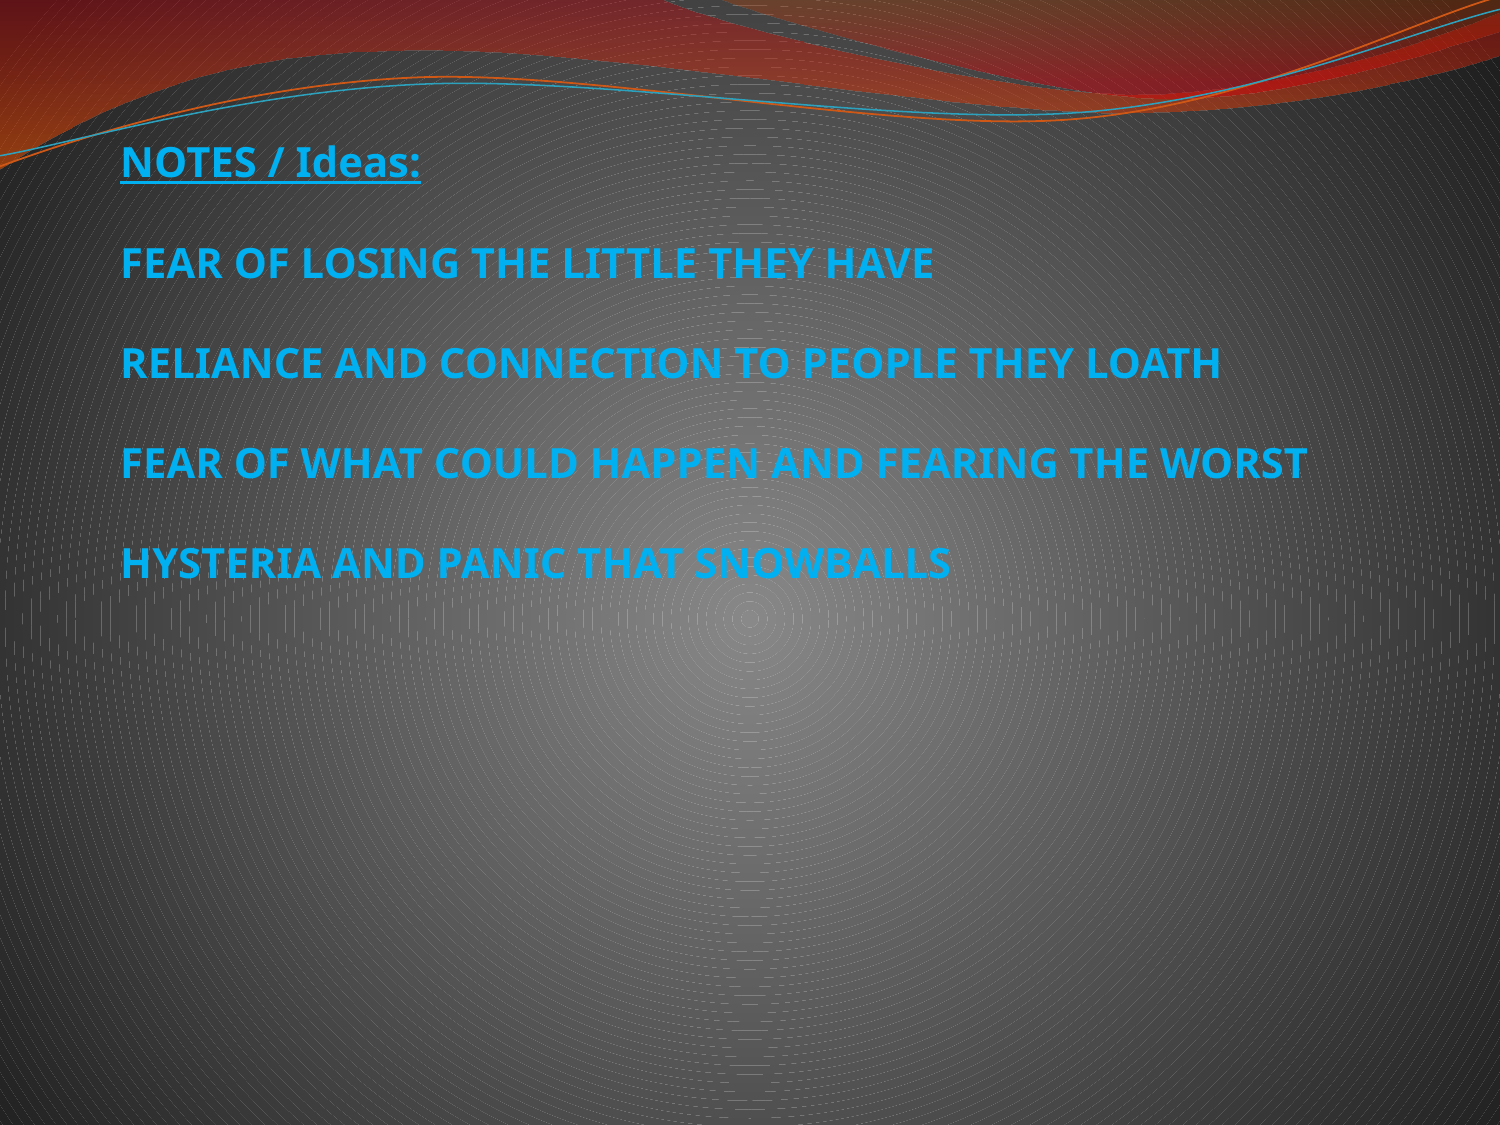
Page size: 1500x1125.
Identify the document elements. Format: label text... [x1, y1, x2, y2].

text_box NOTES / Ideas: FEAR OF LOSING THE LITTLE THEY HAVE RELIANCE AND CONNECTION TO PEOPLE THEY LOATH FEAR OF WHAT COULD HAPPEN AND FEARING THE WORST HYSTERIA AND PANIC THAT SNOWBALLS [105, 128, 1407, 594]
